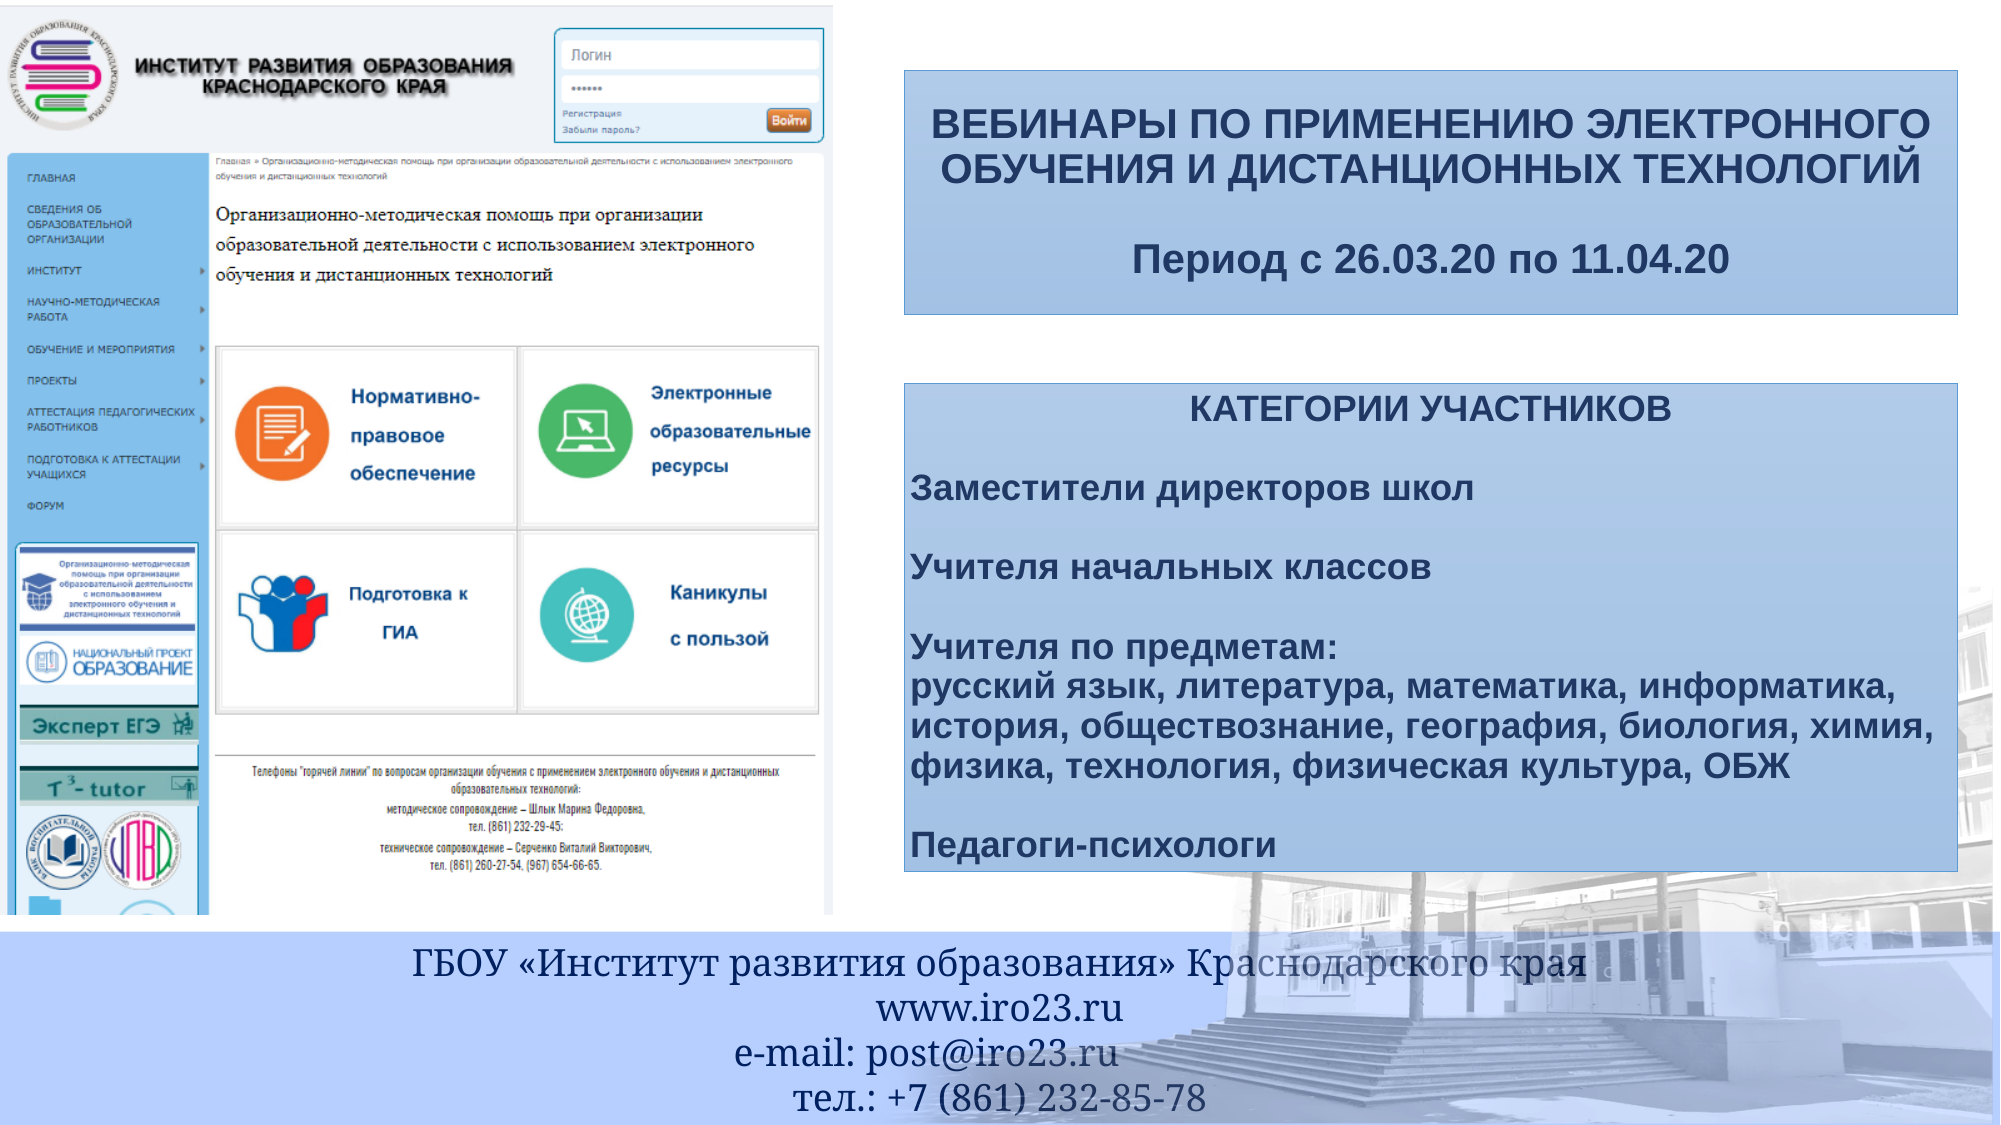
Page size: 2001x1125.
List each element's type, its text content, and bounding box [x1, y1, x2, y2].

text_box КАТЕГОРИИ УЧАСТНИКОВ Заместители директоров школ Учителя начальных классов Учителя по предметам: русский язык, литература, математика, информатика, история, обществознание, география, биология, химия, физика, технология, физическая культура, ОБЖ Педагоги-психологи [904, 383, 1958, 503]
text_box ГБОУ «Институт развития образования» Краснодарского края www.iro23.ru e-mail: post@iro23.ru тел.: +7 (861) 232-85-78 [0, 931, 732, 1125]
picture [0, 3, 2000, 1125]
text_box ВЕБИНАРЫ ПО ПРИМЕНЕНИЮ ЭЛЕКТРОННОГО ОБУЧЕНИЯ И ДИСТАНЦИОННЫХ ТЕХНОЛОГИЙ Период с 26.03.20 по 11.04.20 [904, 70, 1958, 315]
